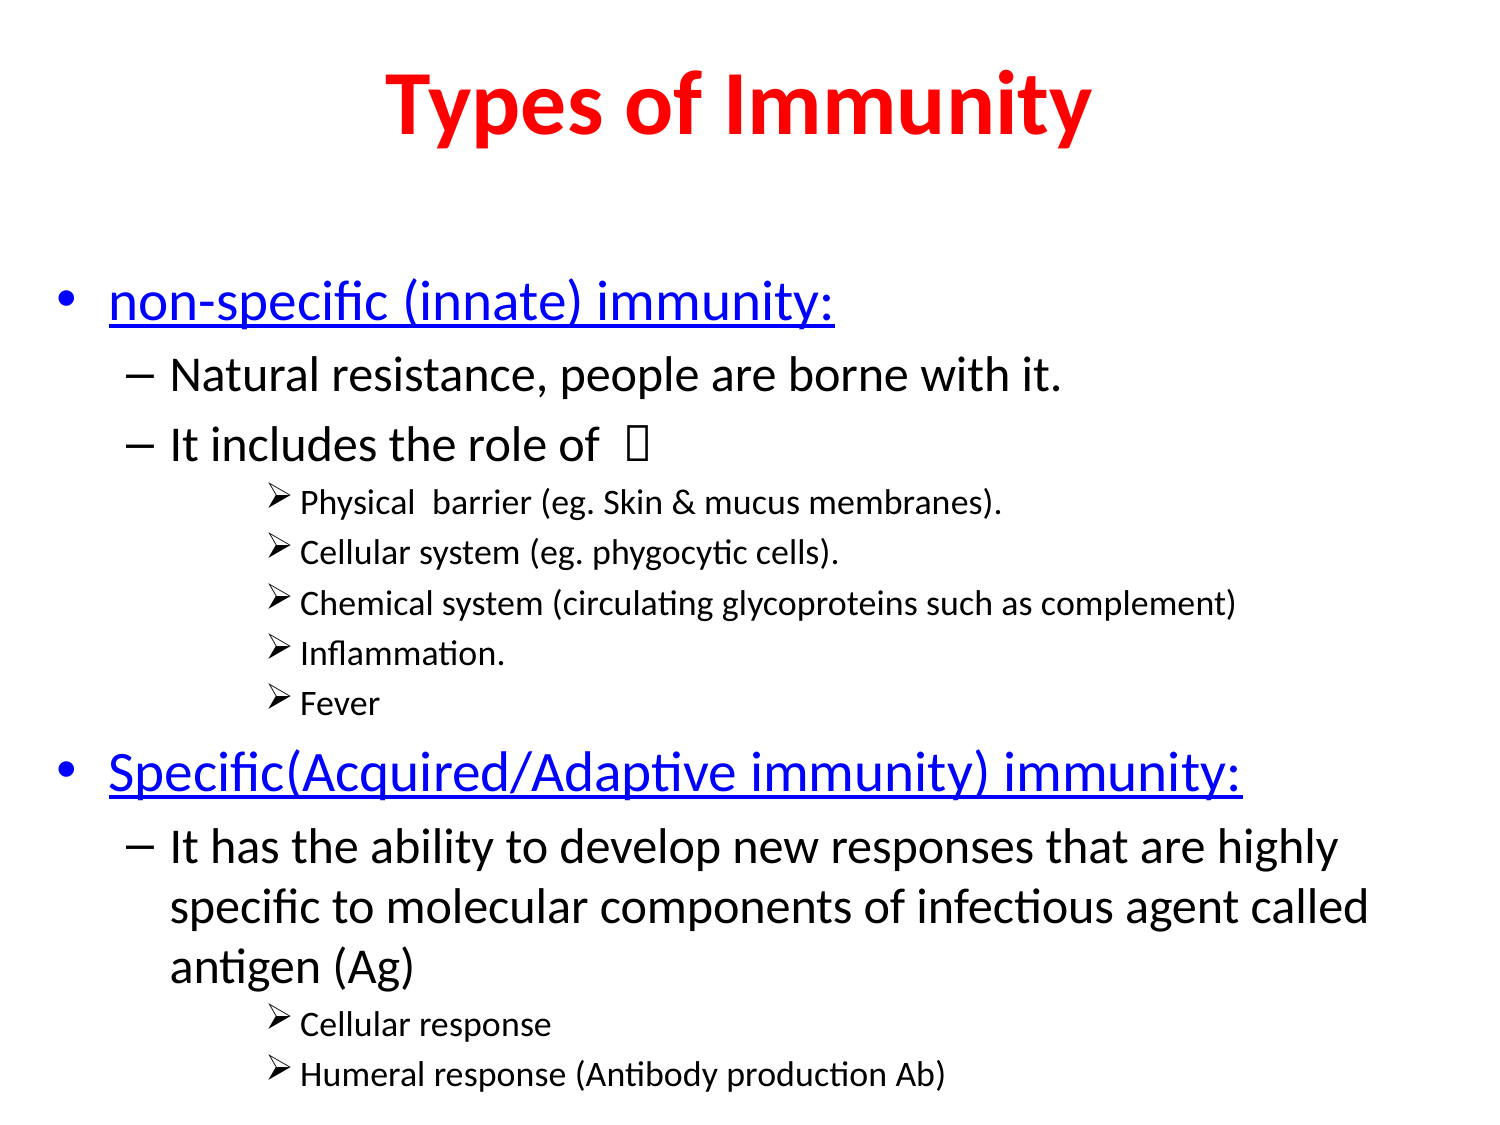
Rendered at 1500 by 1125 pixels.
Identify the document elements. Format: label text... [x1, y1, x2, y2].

list non-specific (innate) immunity: Natural resistance, people are borne with it. It includes the role of  Physical barrier (eg. Skin & mucus membranes). Cellular system (eg. phygocytic cells). Chemical system (circulating glycoproteins such as complement) Inflammation. Fever Specific(Acquired/Adaptive immunity) immunity: It has the ability to develop new responses that are highly specific to molecular components of infectious agent called antigen (Ag) Cellular response Humeral response (Antibody production Ab) [41, 255, 1467, 1106]
title Types of Immunity [64, 4, 1415, 192]
